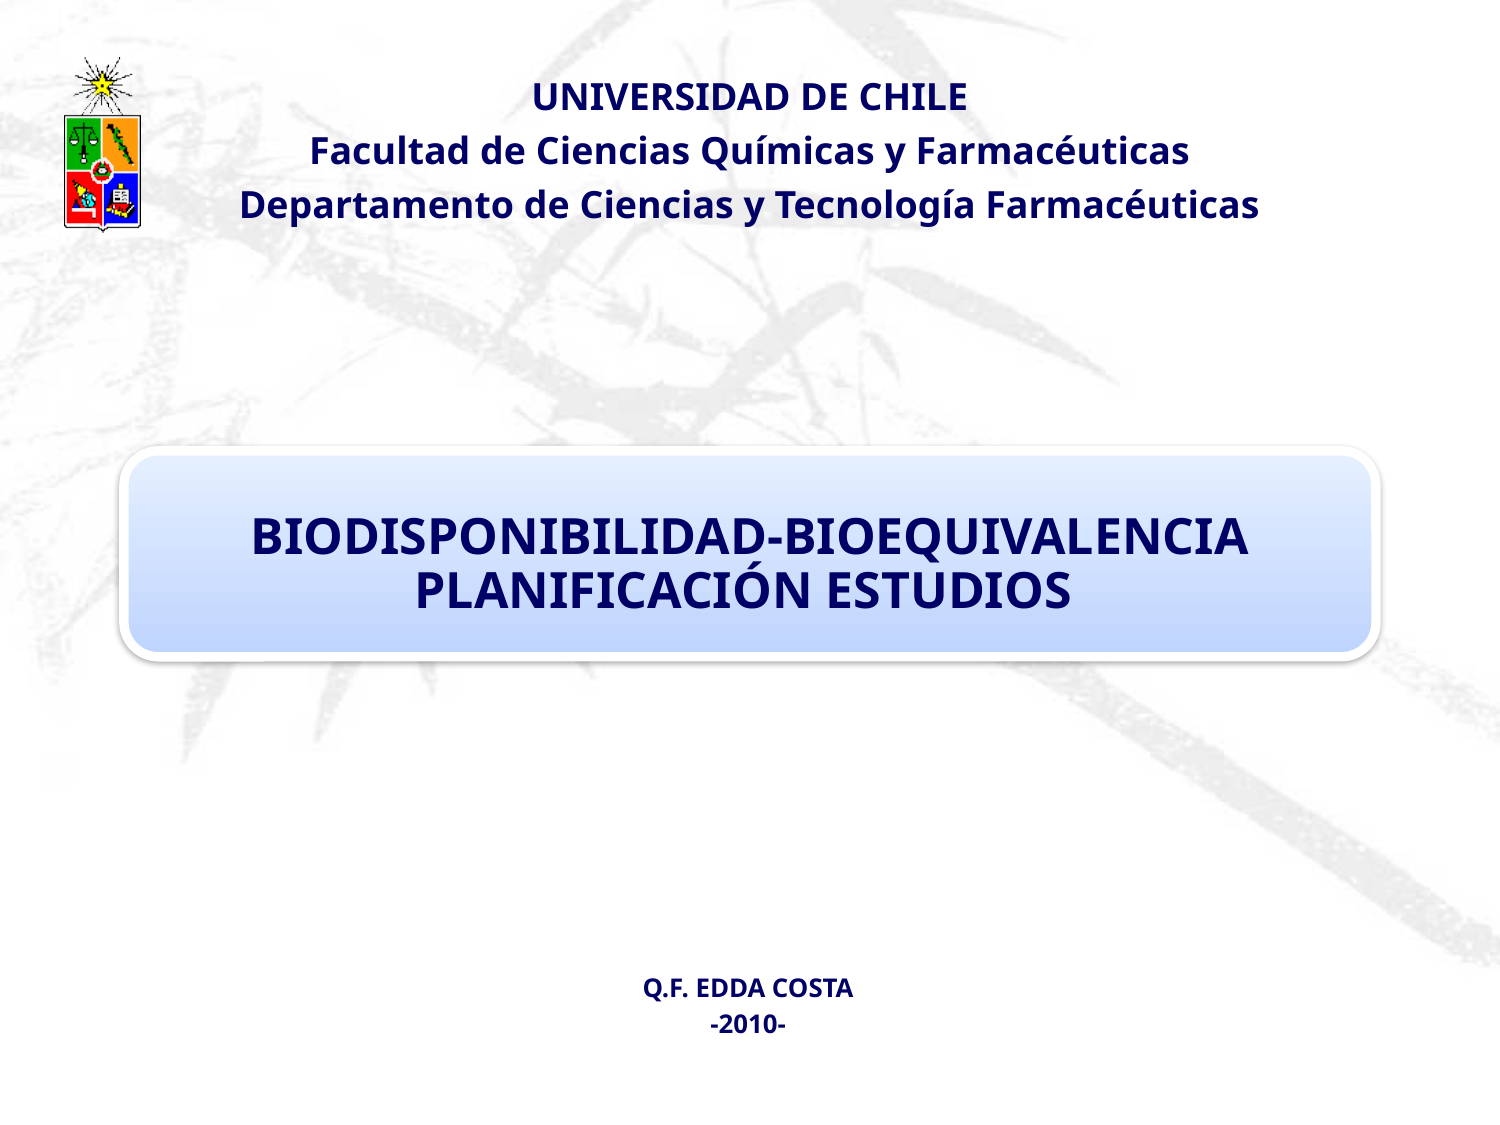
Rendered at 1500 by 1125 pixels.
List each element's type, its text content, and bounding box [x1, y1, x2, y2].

subtitle Q.F. EDDA COSTA -2010- [537, 964, 959, 1047]
picture [0, 0, 1500, 1125]
text_box UNIVERSIDAD DE CHILE Facultad de Ciencias Químicas y Farmacéuticas Departamento de Ciencias y Tecnología Farmacéuticas [177, 57, 1323, 235]
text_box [123, 450, 1377, 658]
